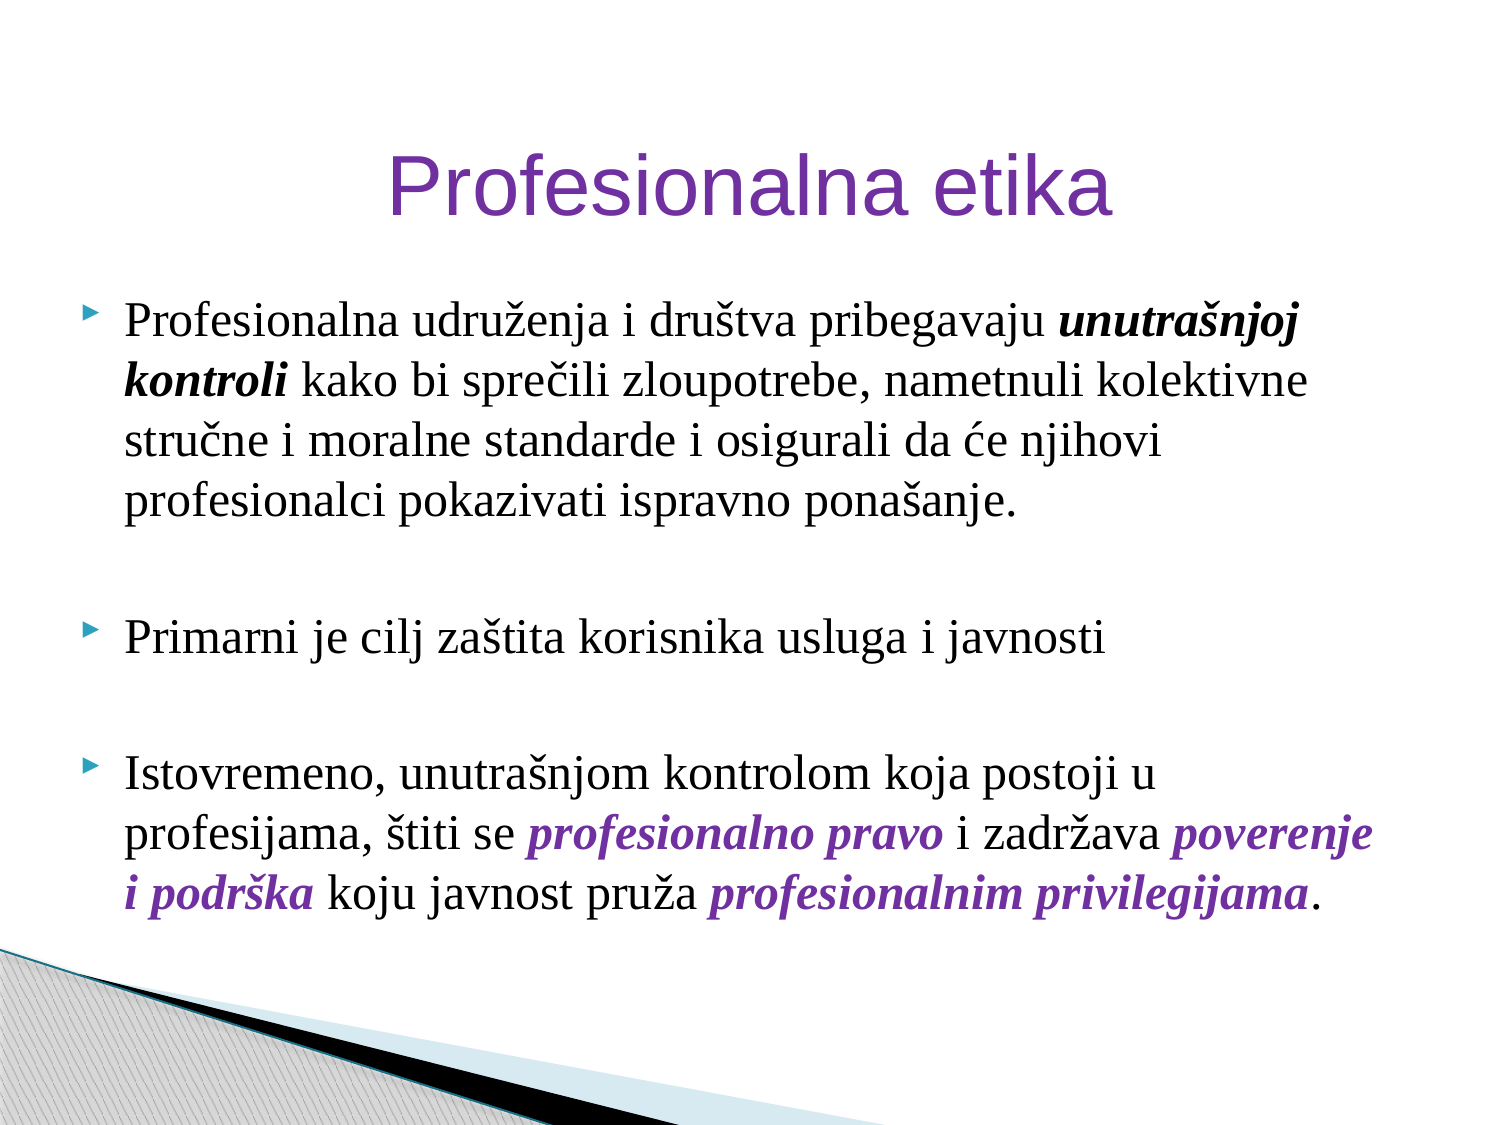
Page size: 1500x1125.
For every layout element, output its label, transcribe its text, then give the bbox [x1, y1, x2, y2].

list Profesionalna udruženja i društva pribegavaju unutrašnjoj kontroli kako bi sprečili zloupotrebe, nametnuli kolektivne stručne i moralne standarde i osigurali da će njihovi profesionalci pokazivati ispravno ponašanje. Primarni je cilj zaštita korisnika usluga i javnosti Istovremeno, unutrašnjom kontrolom koja postoji u profesijama, štiti se profesionalno pravo i zadržava poverenje i podrška koju javnost pruža profesionalnim privilegijama. [64, 278, 1416, 917]
title Profesionalna etika [75, 45, 1425, 233]
